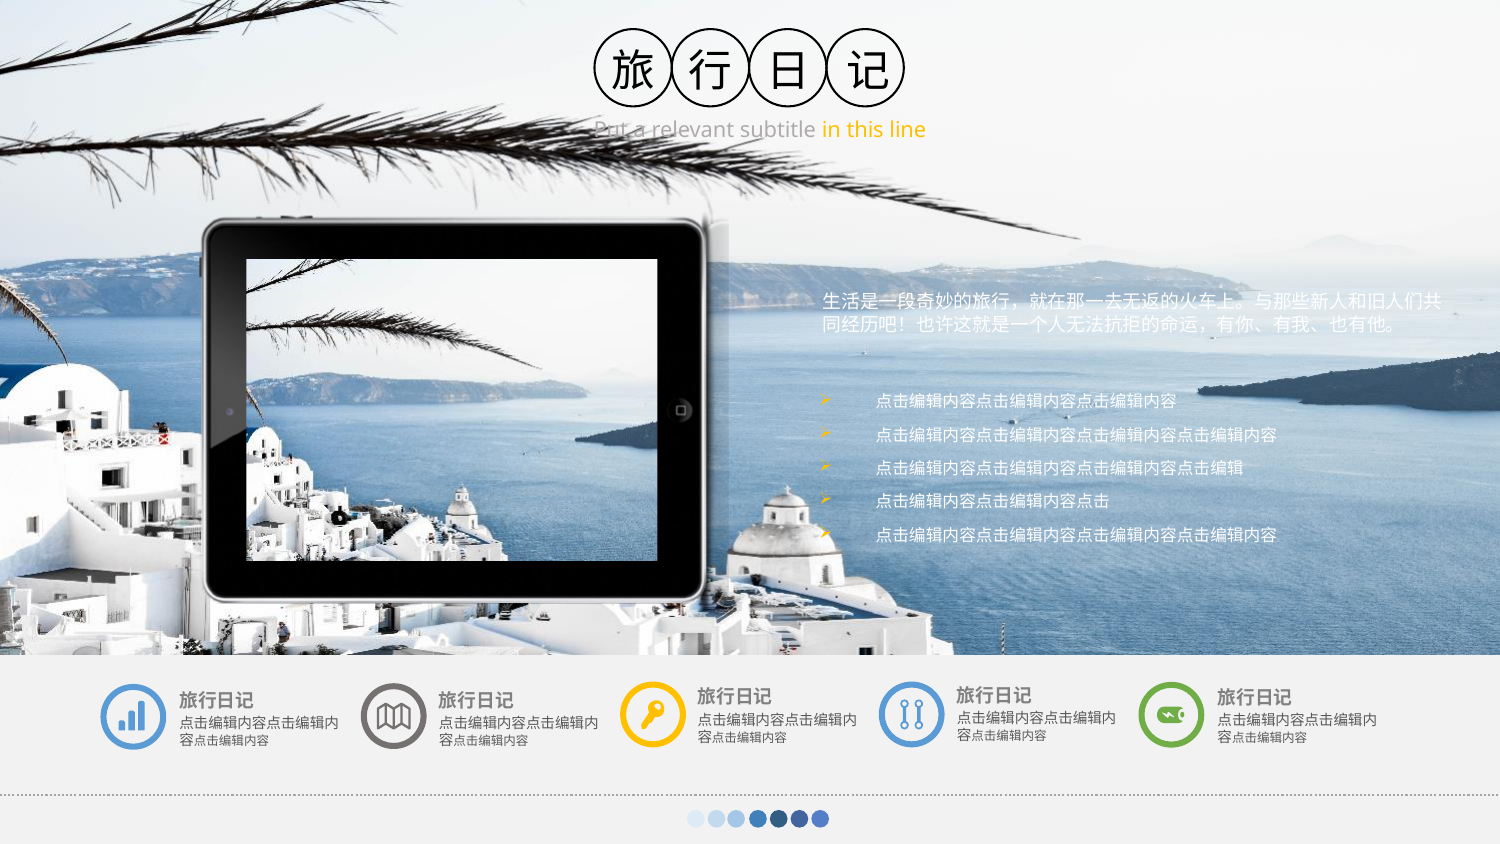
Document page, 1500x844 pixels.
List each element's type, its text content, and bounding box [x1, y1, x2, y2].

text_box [686, 809, 829, 828]
text_box 点击编辑内容点击编辑内容点击编辑内容 点击编辑内容点击编辑内容点击编辑内容点击编辑内容 点击编辑内容点击编辑内容点击编辑内容点击编辑 点击编辑内容点击编辑内容点击 点击编辑内容点击编辑内容点击编辑内容点击编辑内容 [808, 375, 1364, 582]
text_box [360, 682, 620, 774]
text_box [1138, 679, 1400, 771]
text_box [0, 0, 1500, 655]
text_box Put a relevant subtitle in this line [582, 106, 938, 152]
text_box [594, 29, 904, 107]
text_box 生活是一段奇妙的旅行，就在那一去无返的火车上。与那些新人和旧人们共同经历吧！也许这就是一个人无法抗拒的命运，有你、有我、也有他。 [811, 284, 1453, 376]
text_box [184, 198, 729, 627]
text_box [620, 679, 871, 770]
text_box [100, 682, 357, 774]
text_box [878, 677, 1137, 769]
